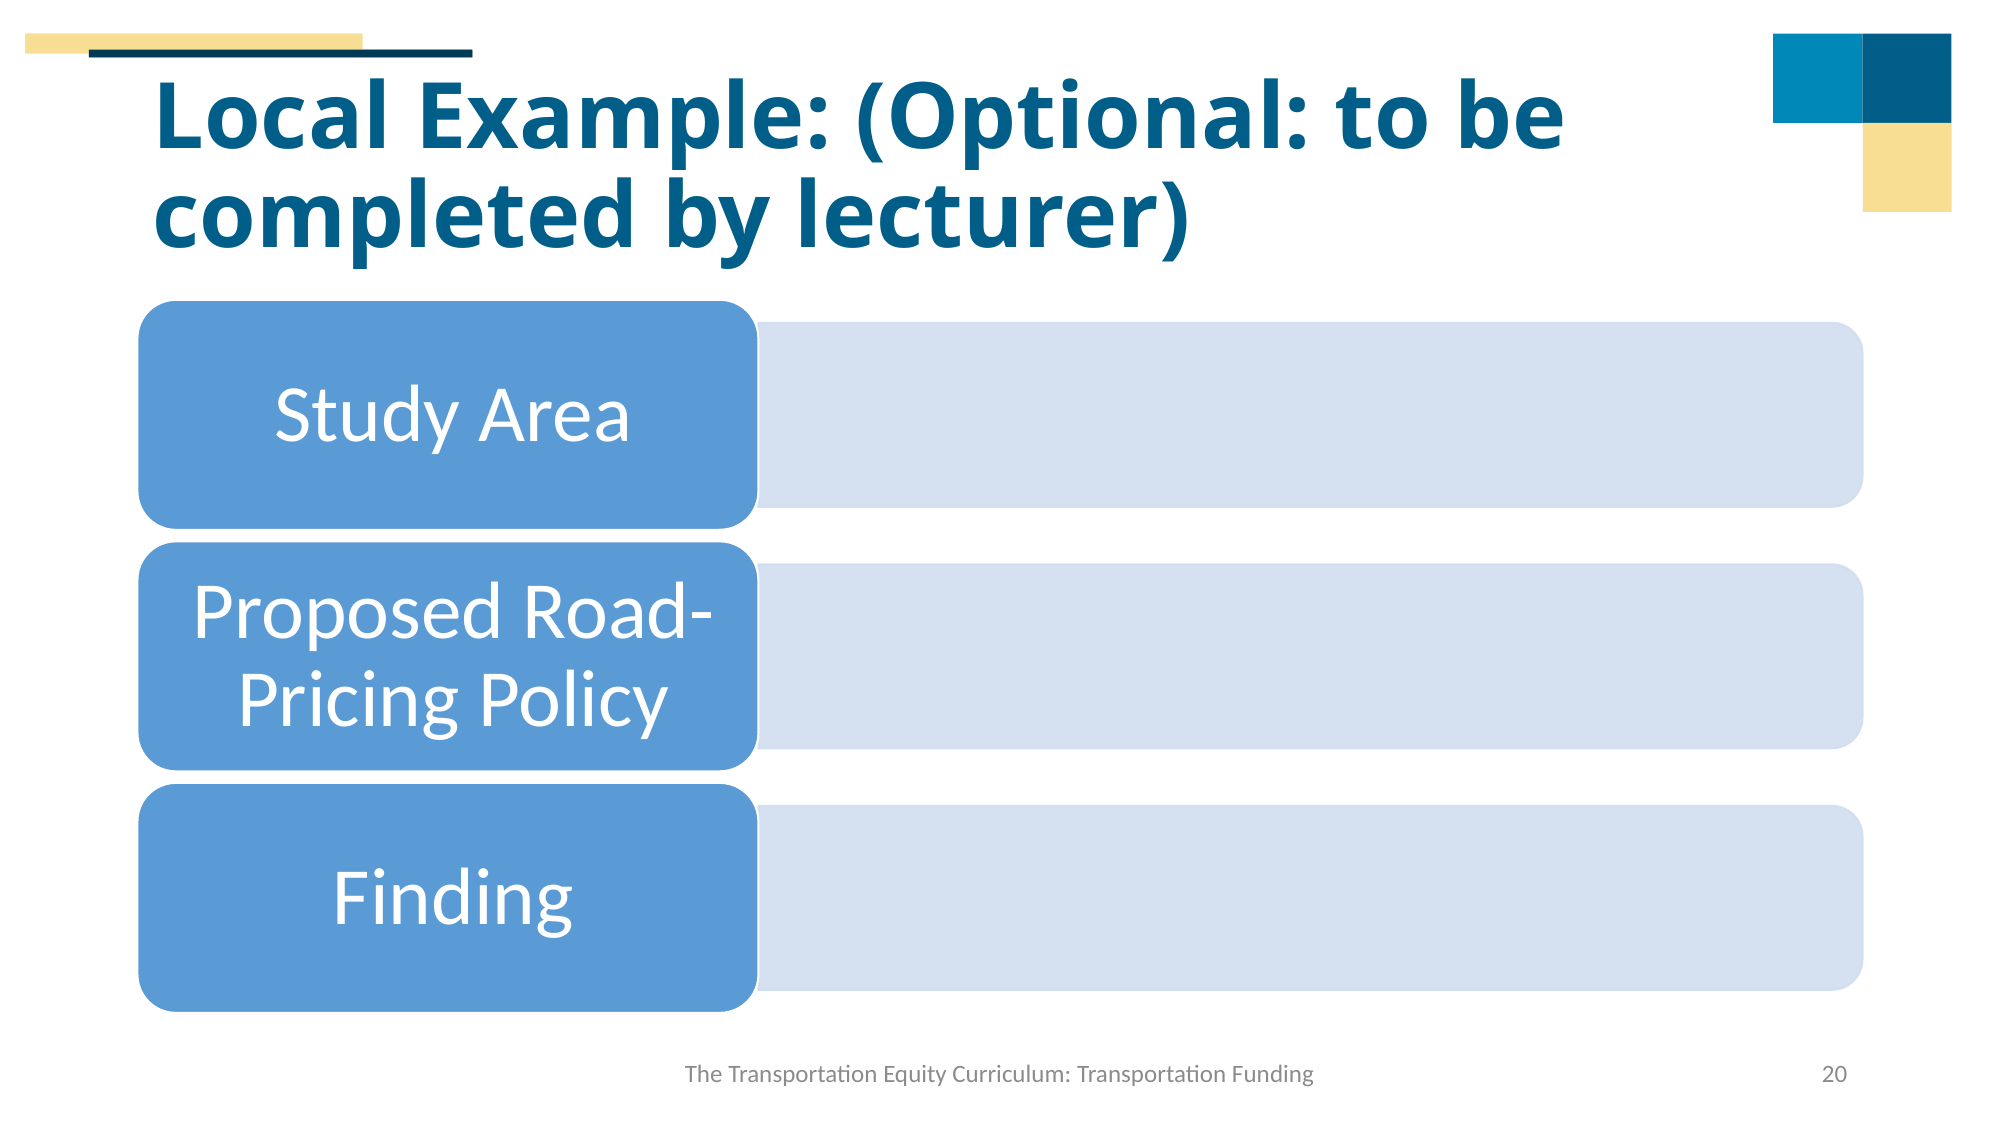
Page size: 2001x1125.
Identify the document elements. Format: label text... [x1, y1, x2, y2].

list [137, 299, 1863, 1014]
title Local Example: (Optional: to be completed by lecturer) [137, 59, 1863, 278]
slide_number 20 [1412, 1042, 1863, 1103]
footer The Transportation Equity Curriculum: Transportation Funding [662, 1042, 1338, 1103]
